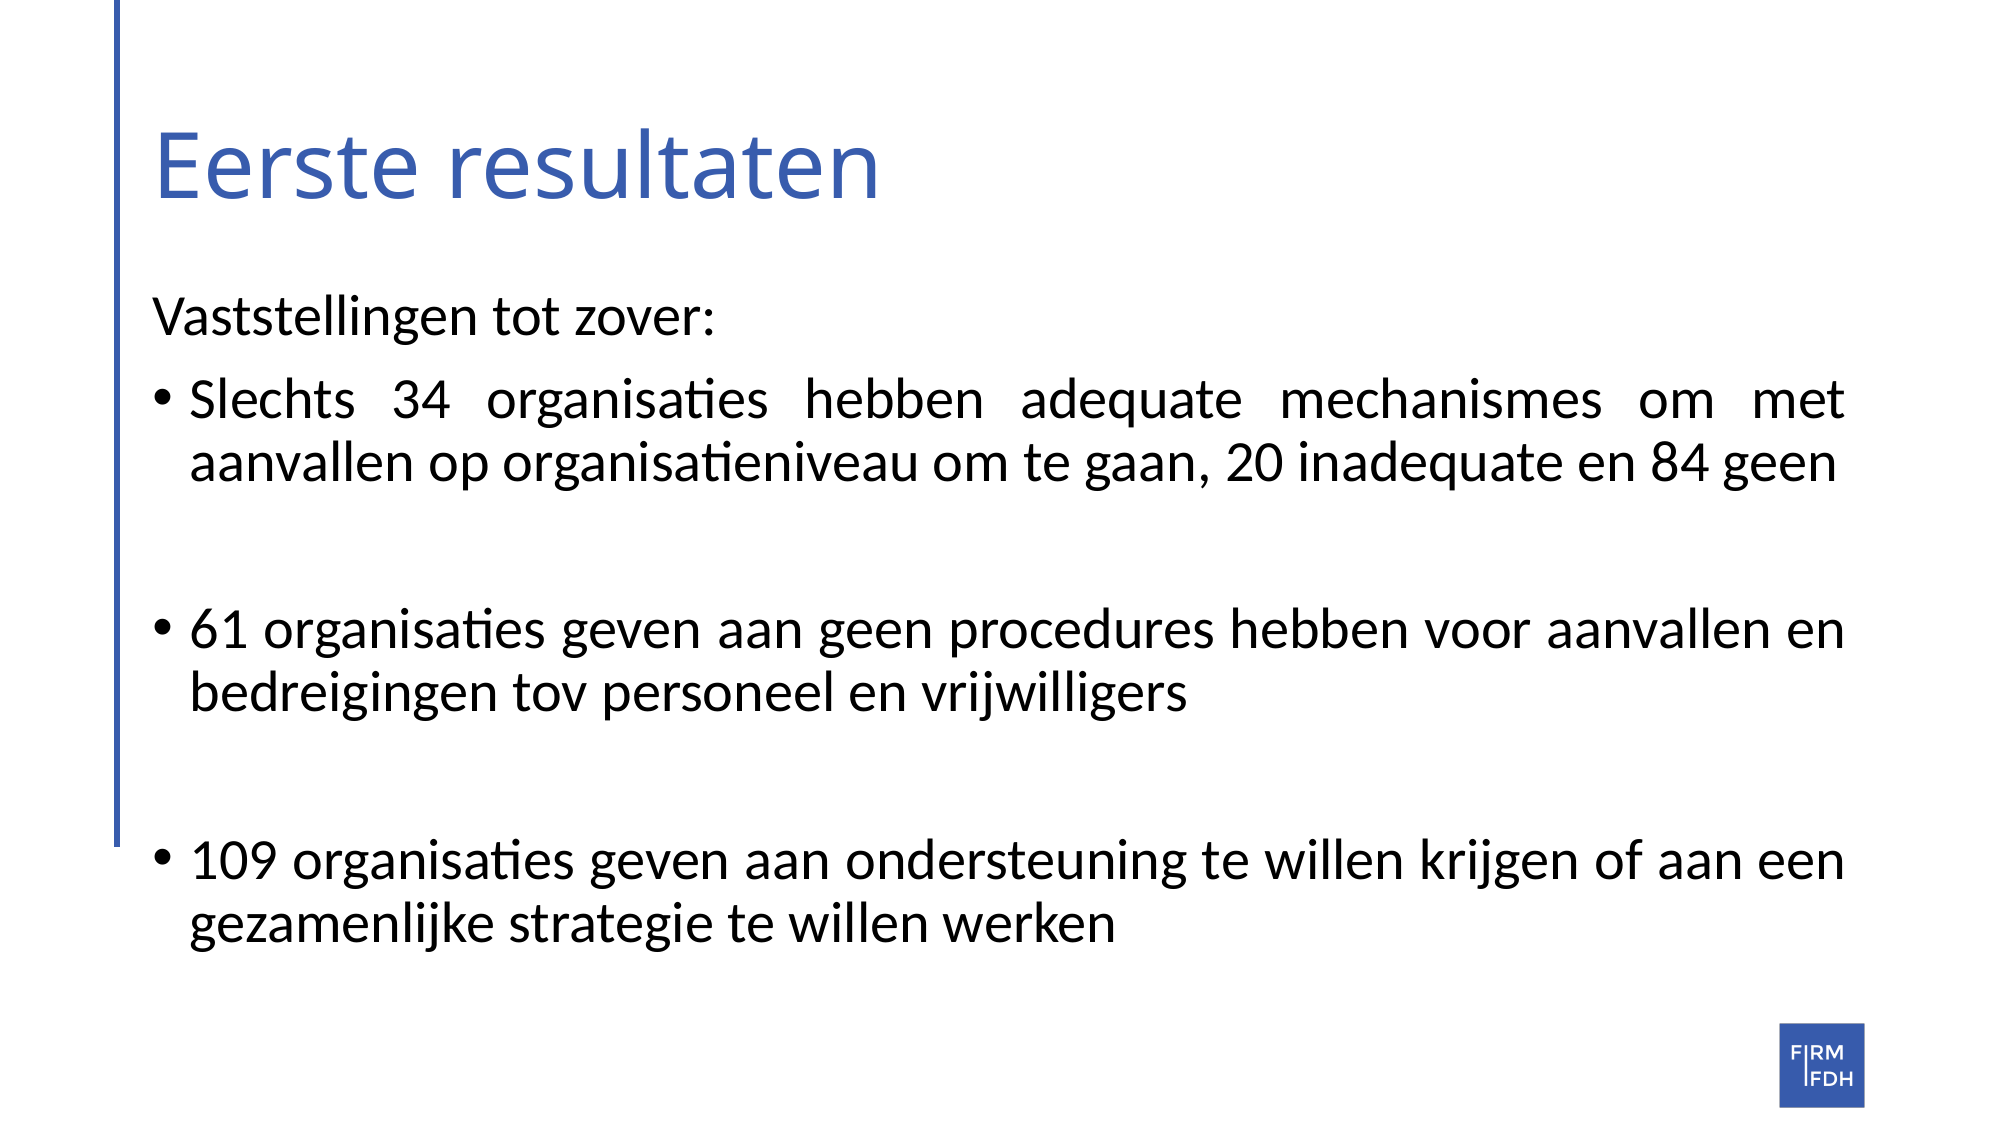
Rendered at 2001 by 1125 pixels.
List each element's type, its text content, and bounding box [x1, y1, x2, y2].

picture [1769, 1013, 1875, 1118]
title Eerste resultaten [137, 59, 1863, 277]
list Vaststellingen tot zover: Slechts 34 organisaties hebben adequate mechanismes om met aanvallen op organisatieniveau om te gaan, 20 inadequate en 84 geen 61 organisaties geven aan geen procedures hebben voor aanvallen en bedreigingen tov personeel en vrijwilligers 109 organisaties geven aan ondersteuning te willen krijgen of aan een gezamenlijke strategie te willen werken [137, 277, 1863, 992]
